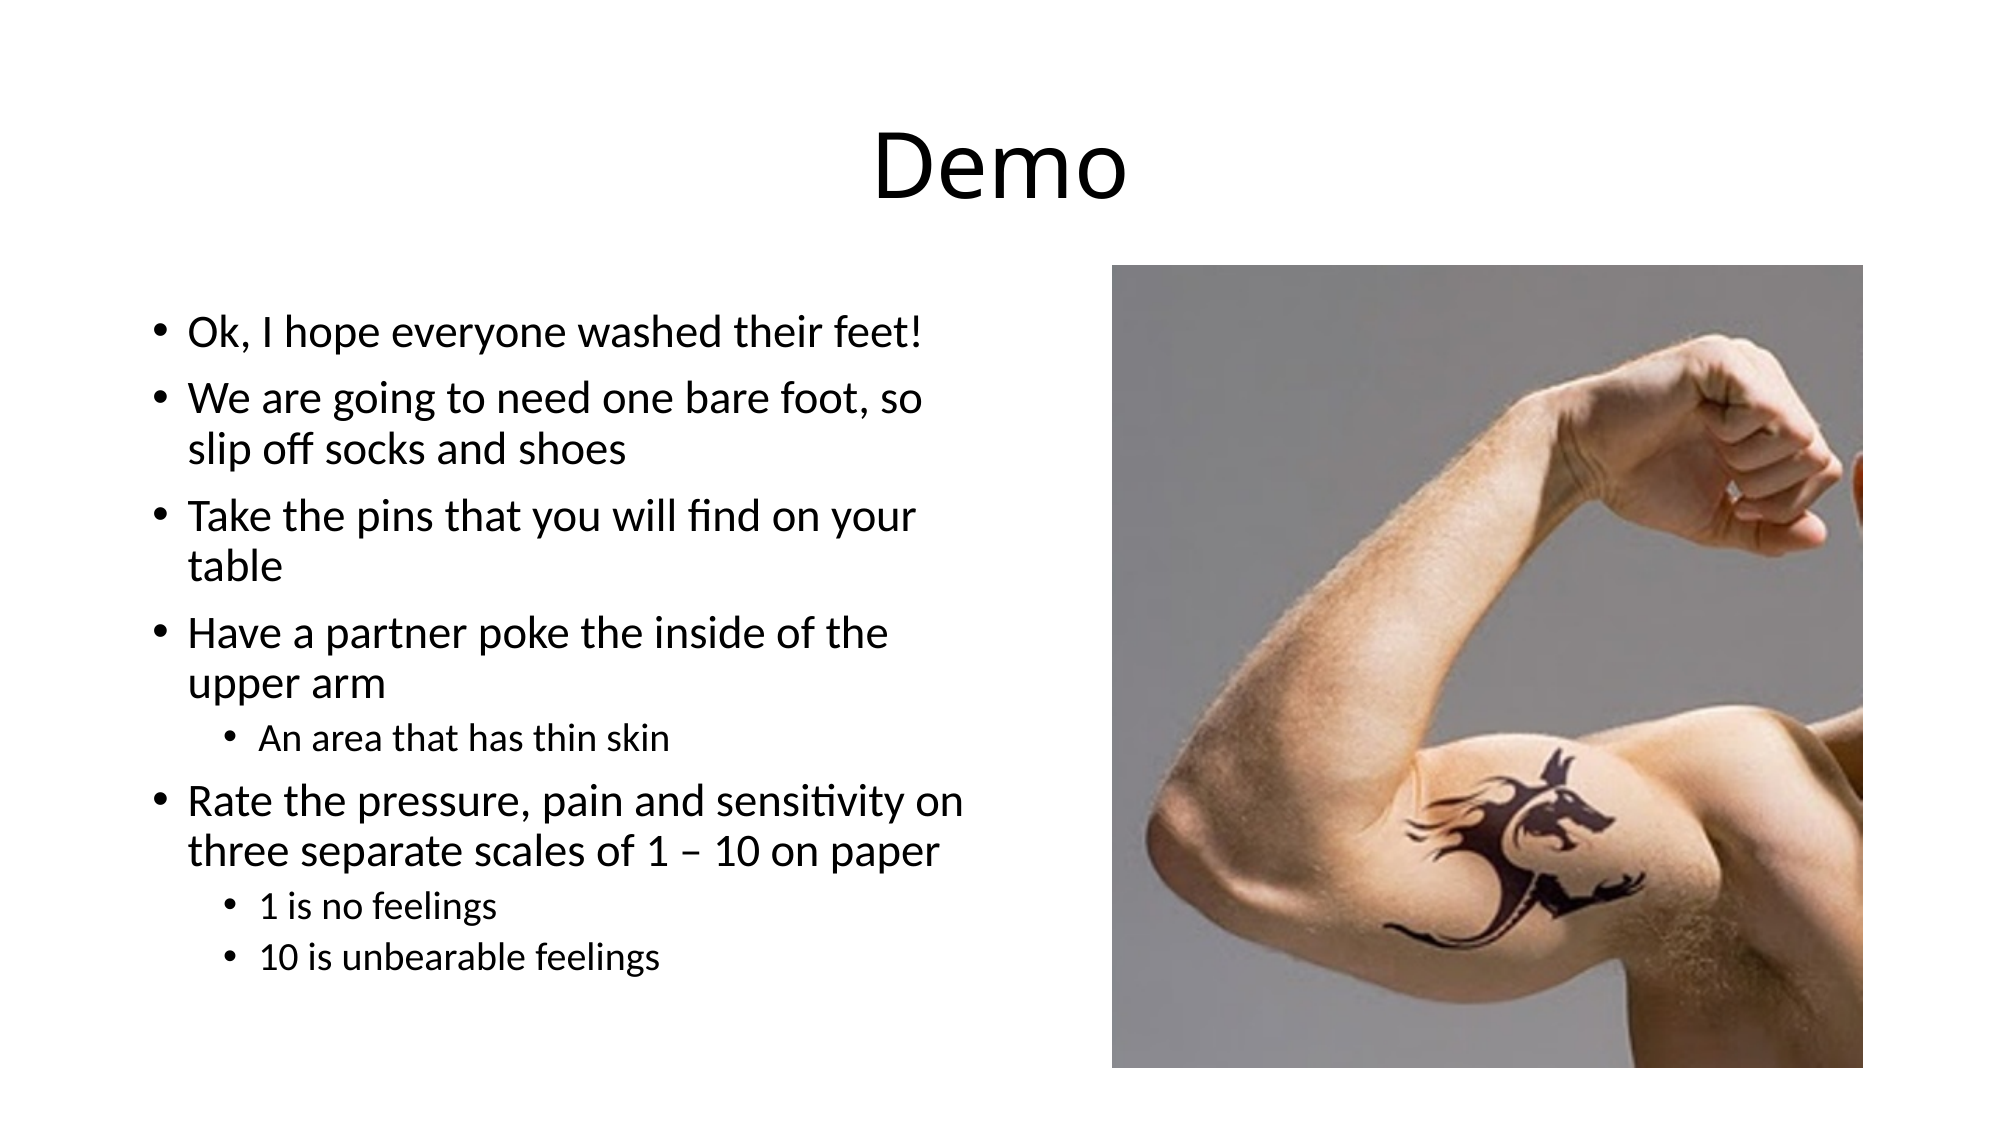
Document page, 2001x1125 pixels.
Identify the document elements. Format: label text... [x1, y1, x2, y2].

list Ok, I hope everyone washed their feet! We are going to need one bare foot, so slip off socks and shoes Take the pins that you will find on your table Have a partner poke the inside of the upper arm An area that has thin skin Rate the pressure, pain and sensitivity on three separate scales of 1 – 10 on paper 1 is no feelings 10 is unbearable feelings [137, 299, 988, 1014]
title Demo [137, 59, 1863, 278]
picture [1112, 265, 1863, 1068]
